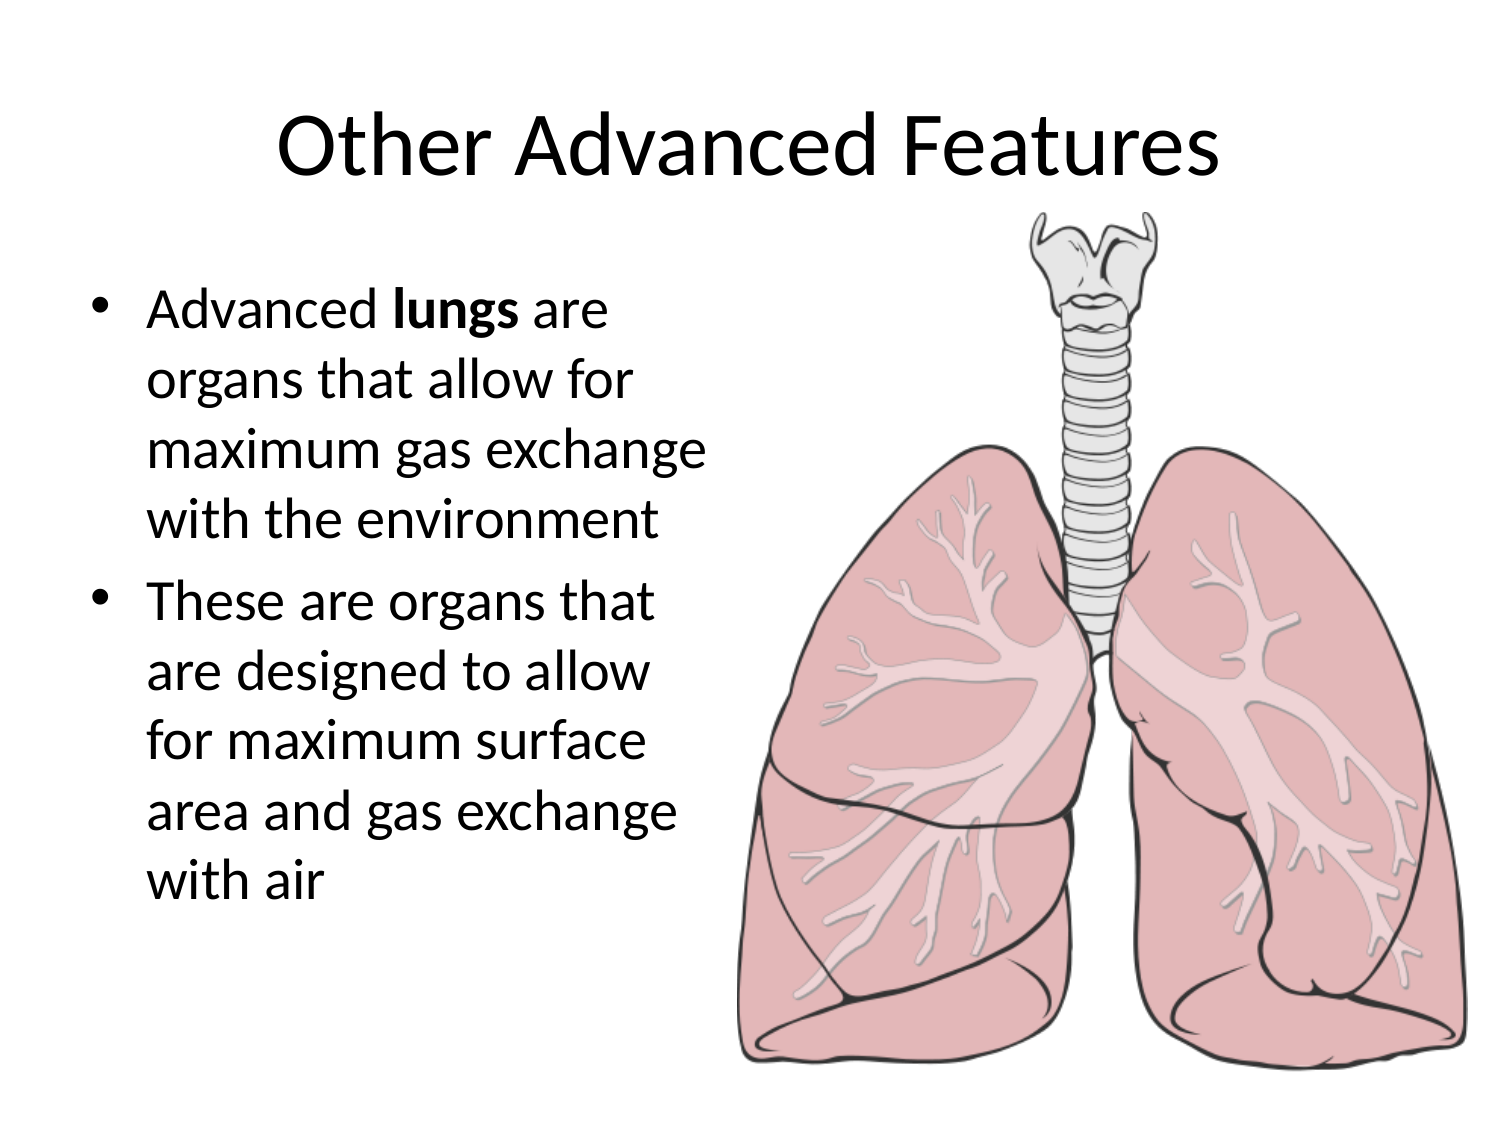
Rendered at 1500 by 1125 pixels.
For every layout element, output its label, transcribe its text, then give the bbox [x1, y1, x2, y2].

picture [737, 212, 1468, 1091]
list Advanced lungs are organs that allow for maximum gas exchange with the environment These are organs that are designed to allow for maximum surface area and gas exchange with air [75, 262, 732, 1005]
title Other Advanced Features [75, 45, 1425, 233]
